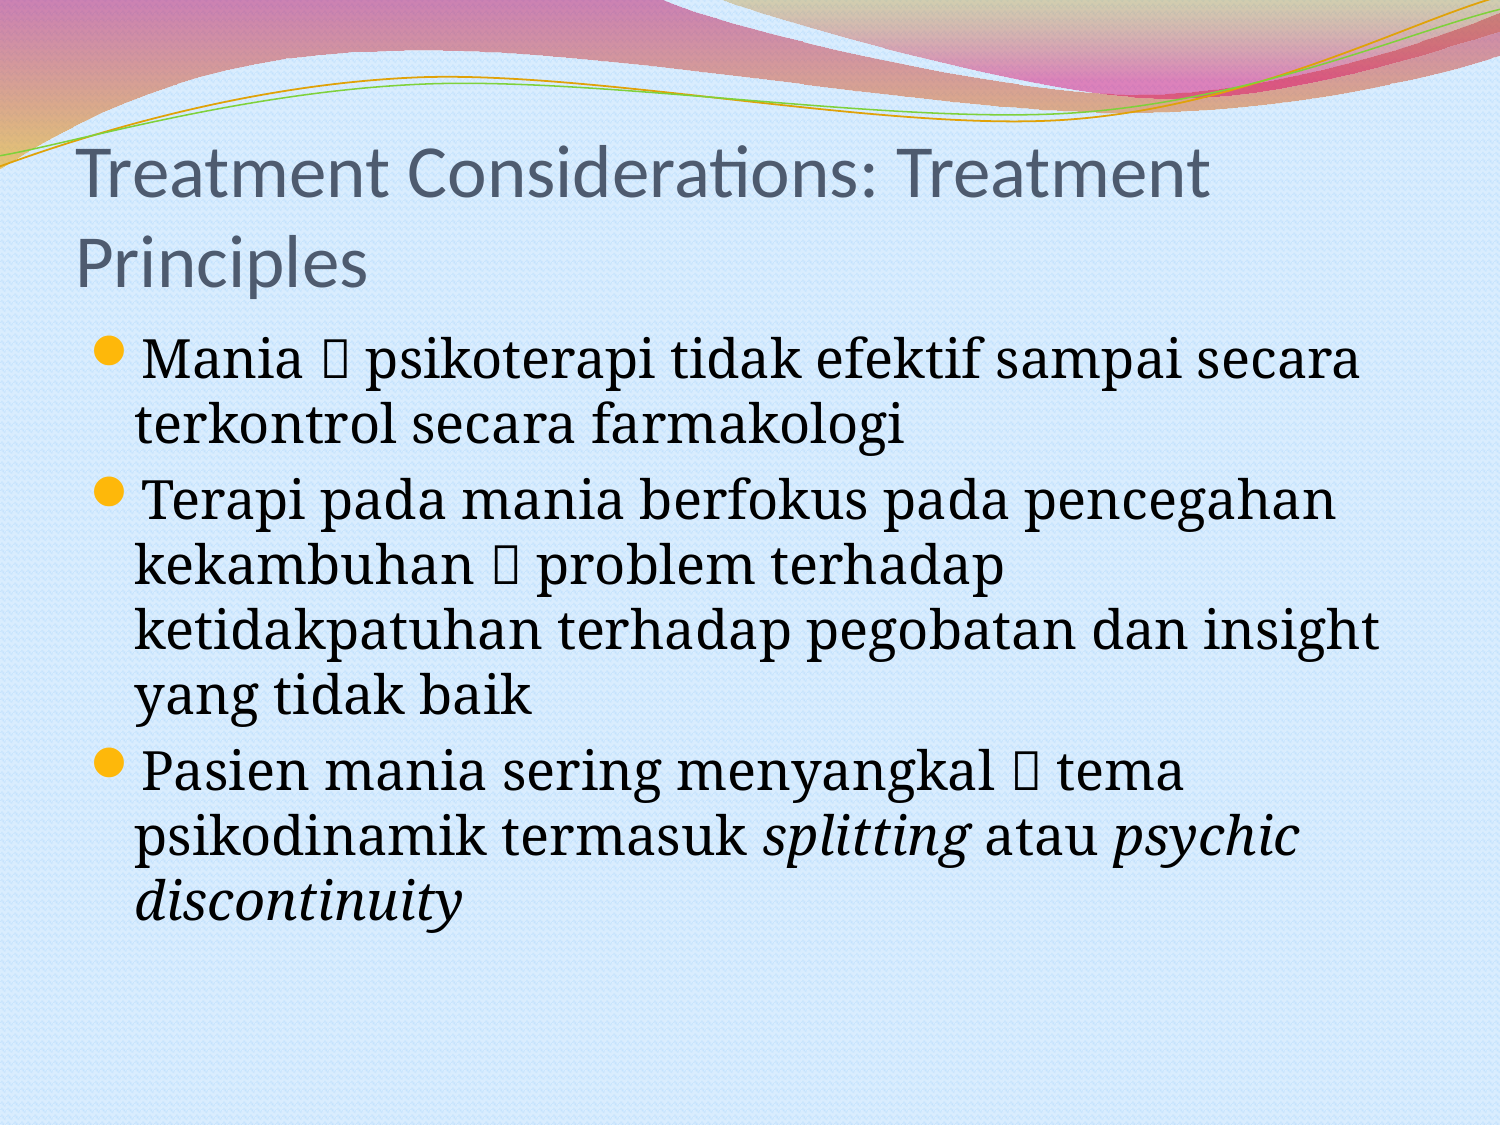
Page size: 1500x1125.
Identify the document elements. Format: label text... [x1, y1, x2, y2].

list Mania  psikoterapi tidak efektif sampai secara terkontrol secara farmakologi Terapi pada mania berfokus pada pencegahan kekambuhan  problem terhadap ketidakpatuhan terhadap pegobatan dan insight yang tidak baik Pasien mania sering menyangkal  tema psikodinamik termasuk splitting atau psychic discontinuity [75, 317, 1425, 1038]
title Treatment Considerations: Treatment Principles [75, 115, 1425, 303]
